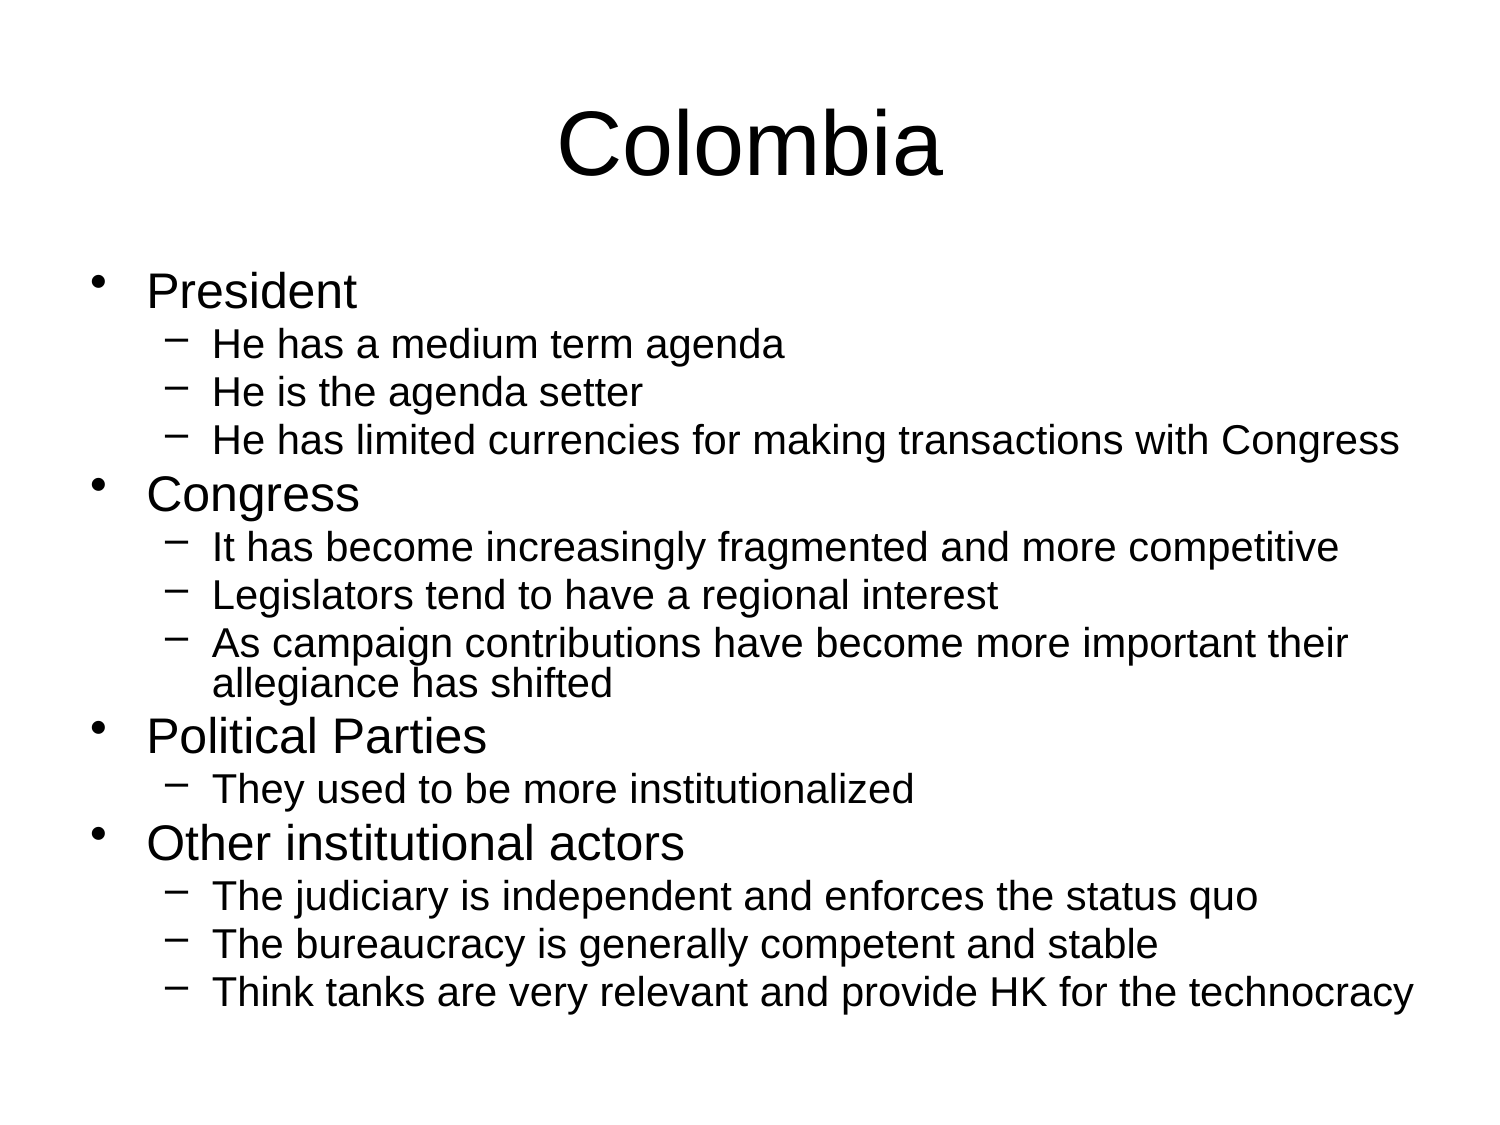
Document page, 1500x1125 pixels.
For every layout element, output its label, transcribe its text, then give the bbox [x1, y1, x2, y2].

list President He has a medium term agenda He is the agenda setter He has limited currencies for making transactions with Congress Congress It has become increasingly fragmented and more competitive Legislators tend to have a regional interest As campaign contributions have become more important their allegiance has shifted Political Parties They used to be more institutionalized Other institutional actors The judiciary is independent and enforces the status quo The bureaucracy is generally competent and stable Think tanks are very relevant and provide HK for the technocracy [74, 262, 1436, 1048]
title Colombia [74, 44, 1426, 233]
